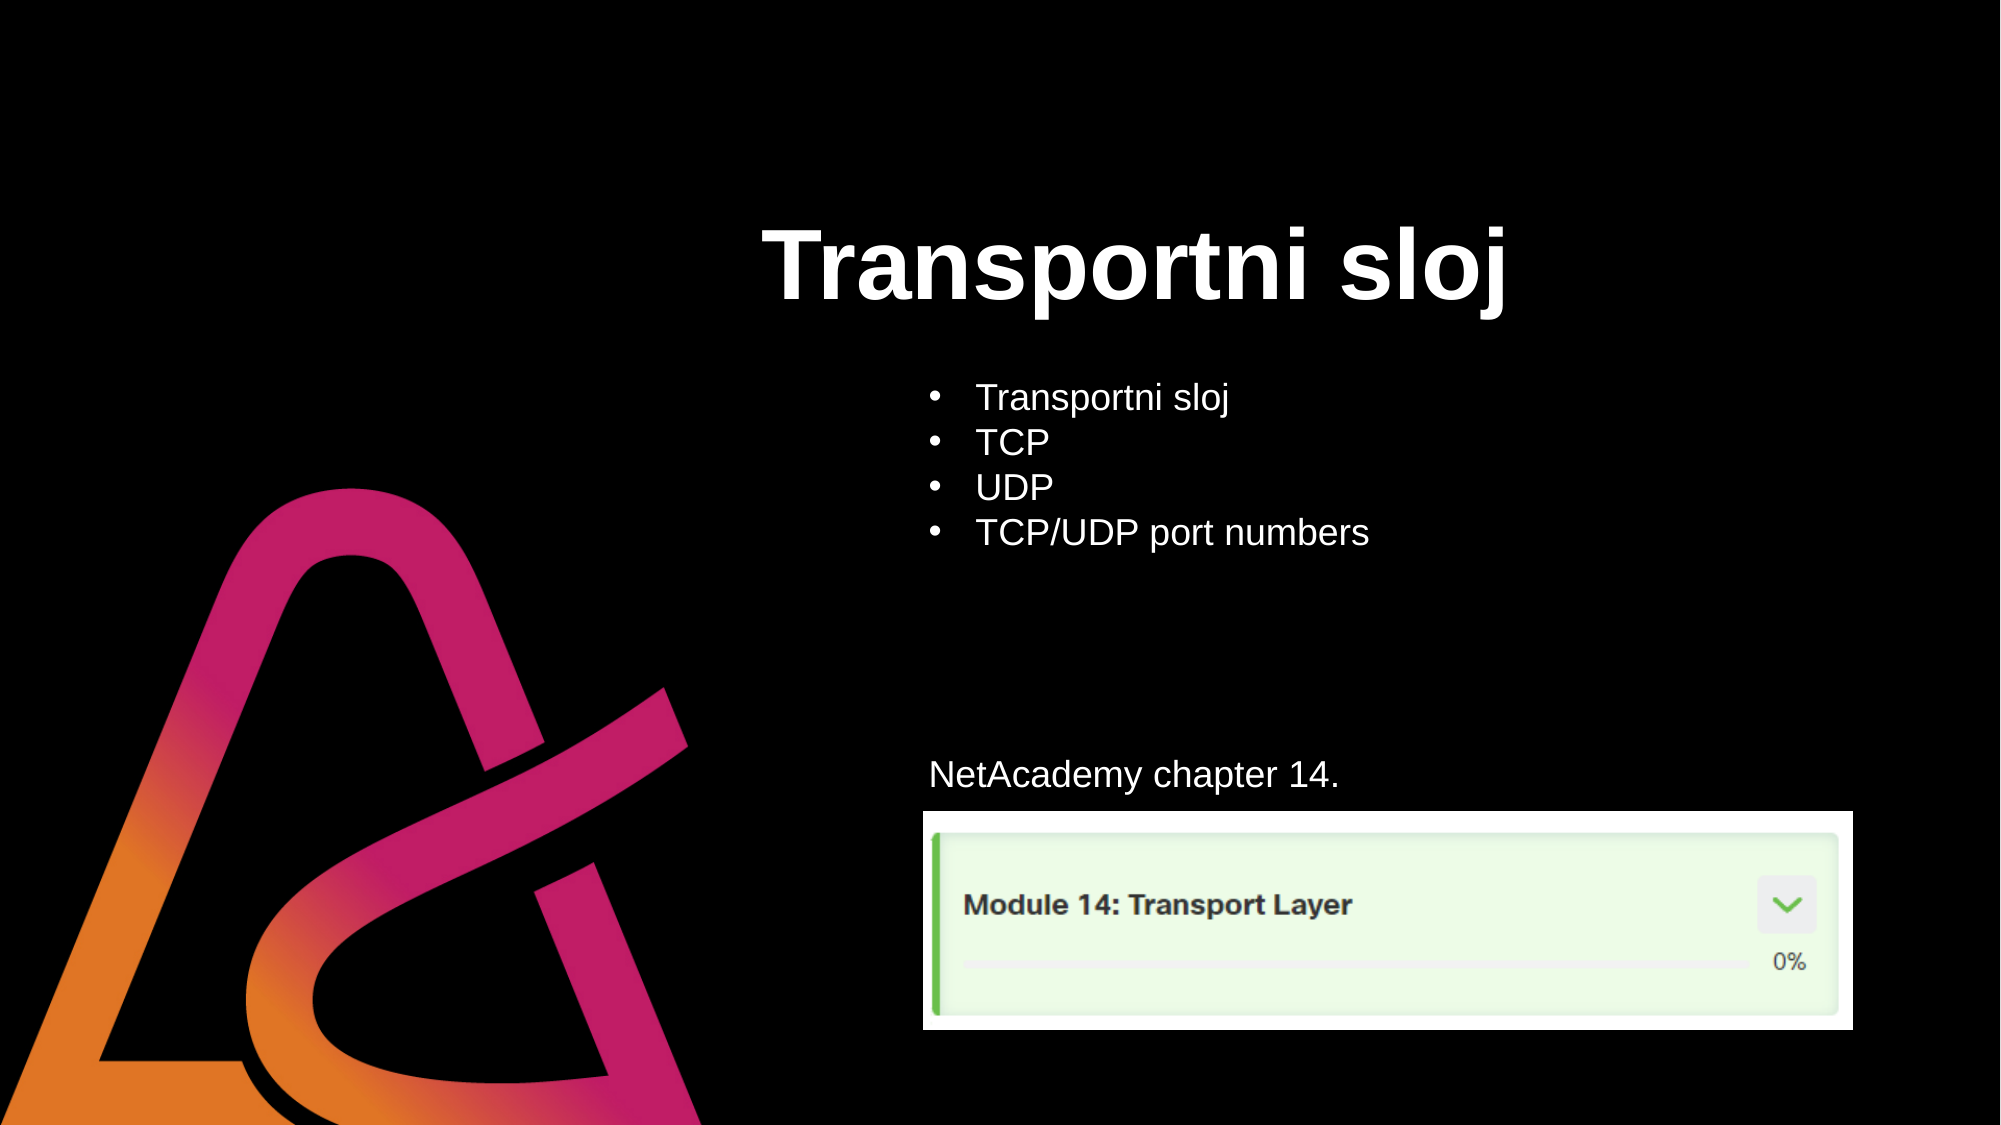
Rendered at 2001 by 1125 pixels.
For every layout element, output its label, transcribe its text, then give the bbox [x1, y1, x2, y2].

picture [0, 0, 2001, 1125]
text_box Transportni sloj TCP UDP TCP/UDP port numbers [913, 365, 1386, 561]
title Transportni sloj [761, 206, 1949, 441]
text_box NetAcademy chapter 14. [913, 742, 1356, 802]
